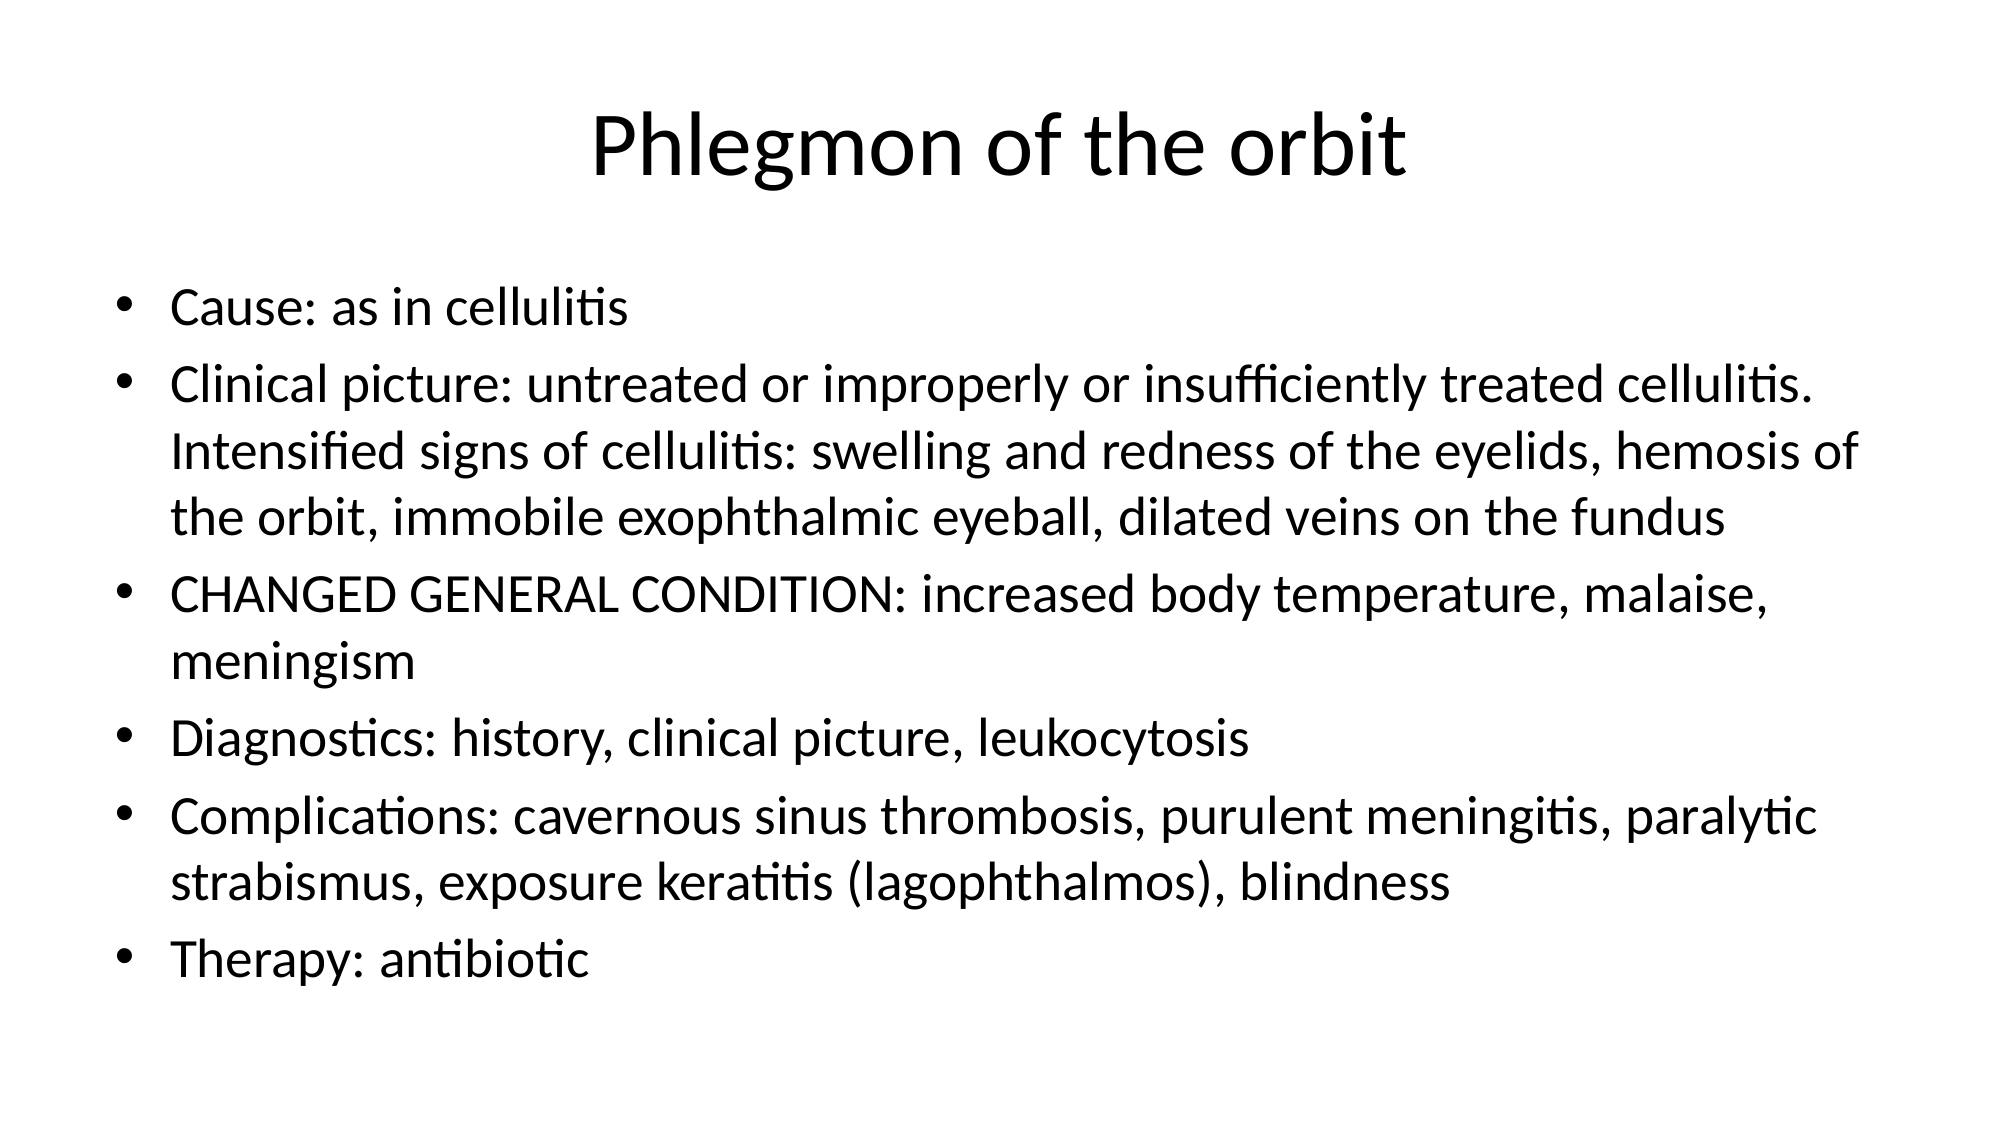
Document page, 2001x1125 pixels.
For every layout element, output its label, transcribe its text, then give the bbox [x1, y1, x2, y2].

title Phlegmon of the orbit [99, 45, 1900, 233]
list Cause: as in cellulitis Clinical picture: untreated or improperly or insufficiently treated cellulitis. Intensified signs of cellulitis: swelling and redness of the eyelids, hemosis of the orbit, immobile exophthalmic eyeball, dilated veins on the fundus CHANGED GENERAL CONDITION: increased body temperature, malaise, meningism Diagnostics: history, clinical picture, leukocytosis Complications: cavernous sinus thrombosis, purulent meningitis, paralytic strabismus, exposure keratitis (lagophthalmos), blindness Therapy: antibiotic [99, 262, 1900, 1005]
